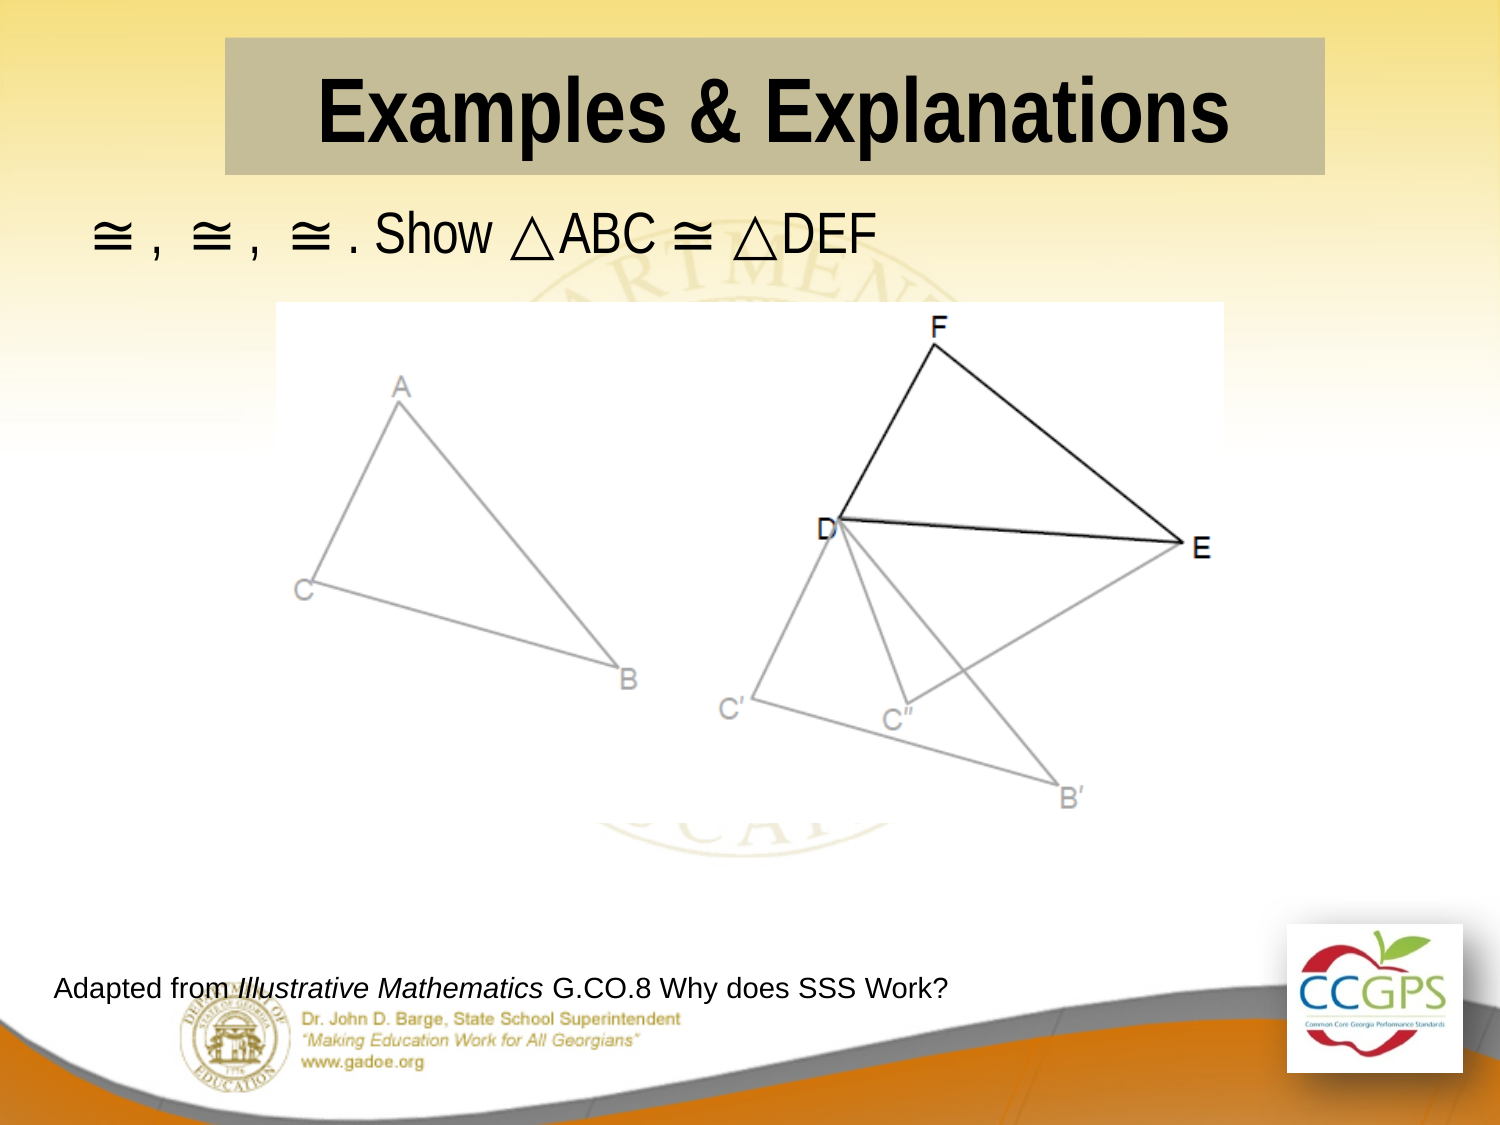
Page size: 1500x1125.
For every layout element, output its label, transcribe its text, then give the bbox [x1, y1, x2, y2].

title Examples & Explanations [224, 37, 1326, 176]
text_box Adapted from Illustrative Mathematics G.CO.8 Why does SSS Work? [38, 961, 965, 1012]
picture [0, 0, 1500, 1125]
